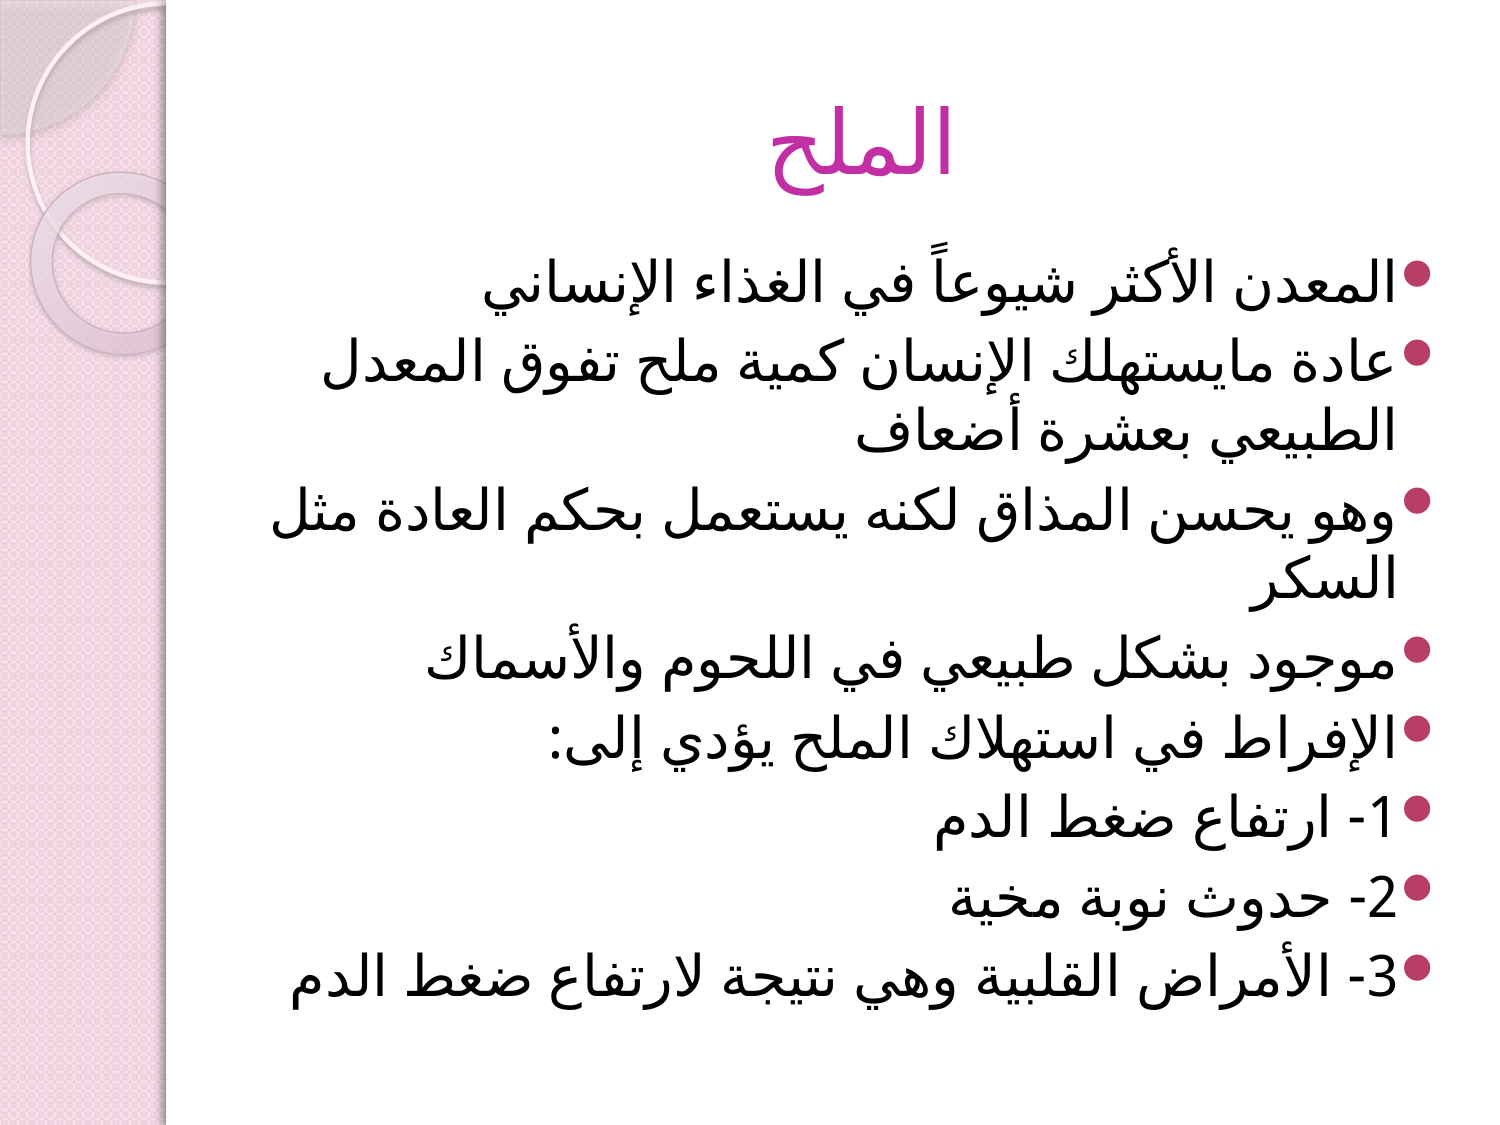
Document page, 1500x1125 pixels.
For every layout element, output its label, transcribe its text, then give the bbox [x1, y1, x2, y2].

title الملح [235, 45, 1466, 233]
list المعدن الأكثر شيوعاً في الغذاء الإنساني عادة مايستهلك الإنسان كمية ملح تفوق المعدل الطبيعي بعشرة أضعاف وهو يحسن المذاق لكنه يستعمل بحكم العادة مثل السكر موجود بشكل طبيعي في اللحوم والأسماك الإفراط في استهلاك الملح يؤدي إلى: 1- ارتفاع ضغط الدم 2- حدوث نوبة مخية 3- الأمراض القلبية وهي نتيجة لارتفاع ضغط الدم [235, 237, 1466, 1025]
